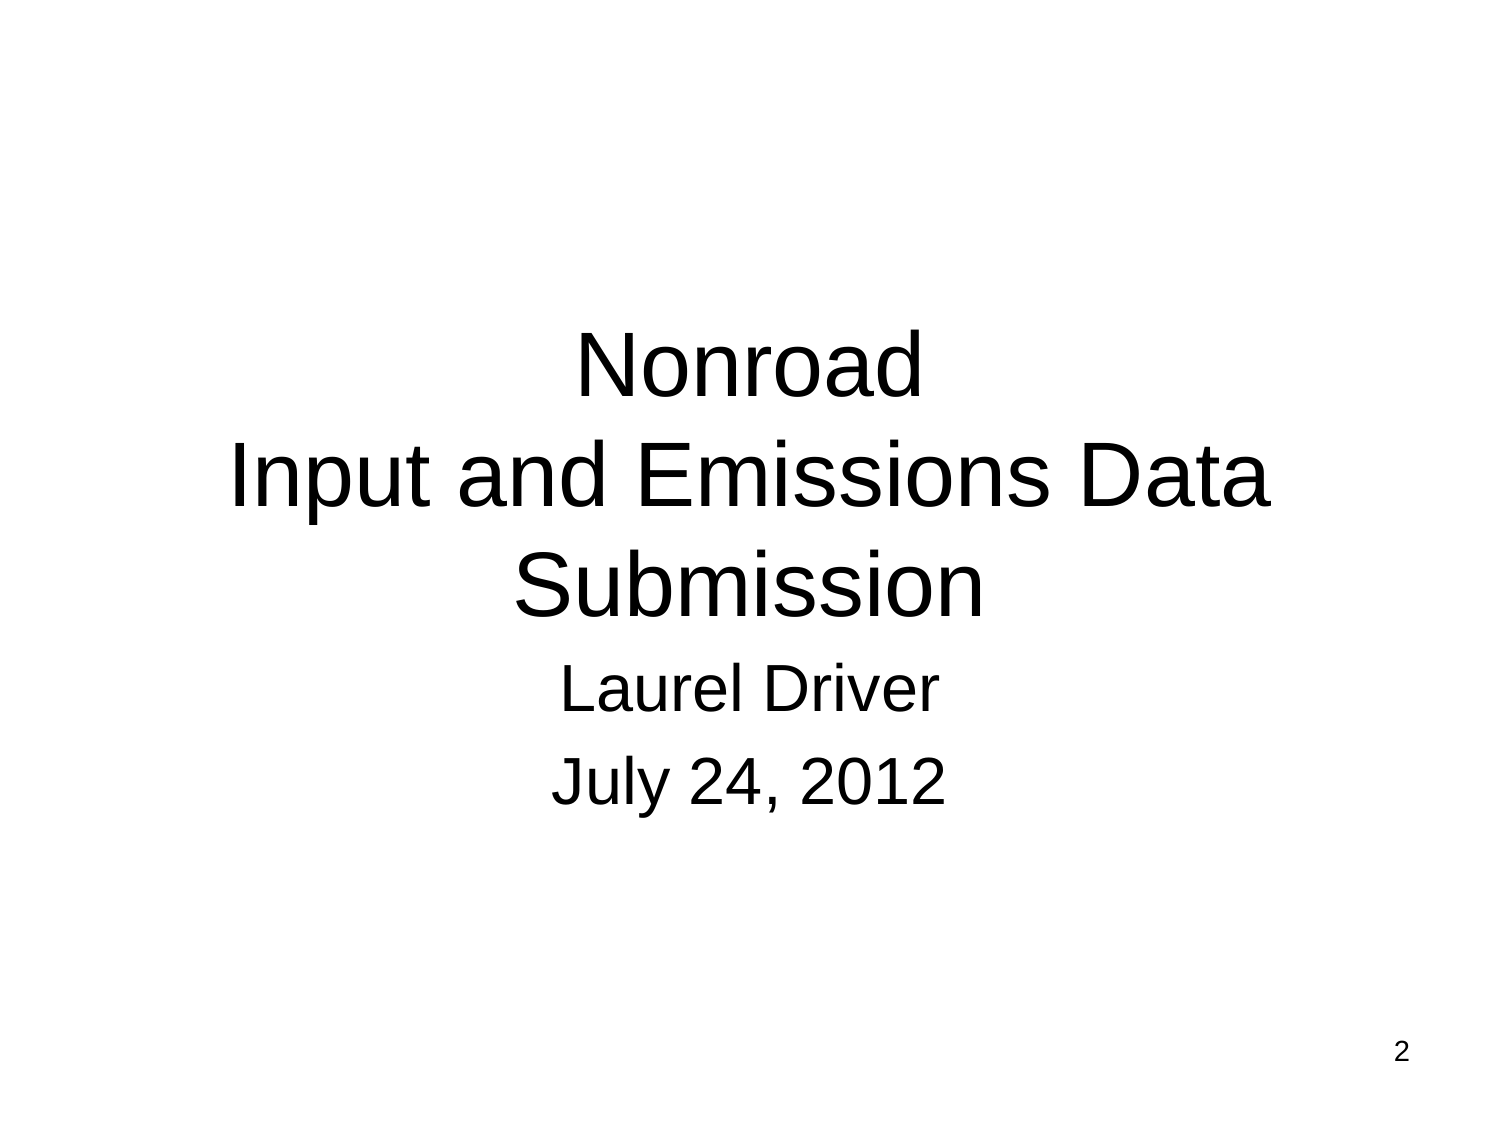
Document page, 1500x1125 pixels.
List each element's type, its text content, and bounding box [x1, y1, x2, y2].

slide_number 2 [1074, 1024, 1426, 1103]
subtitle Laurel Driver July 24, 2012 [224, 637, 1276, 926]
title Nonroad Input and Emissions Data Submission [112, 349, 1388, 591]
